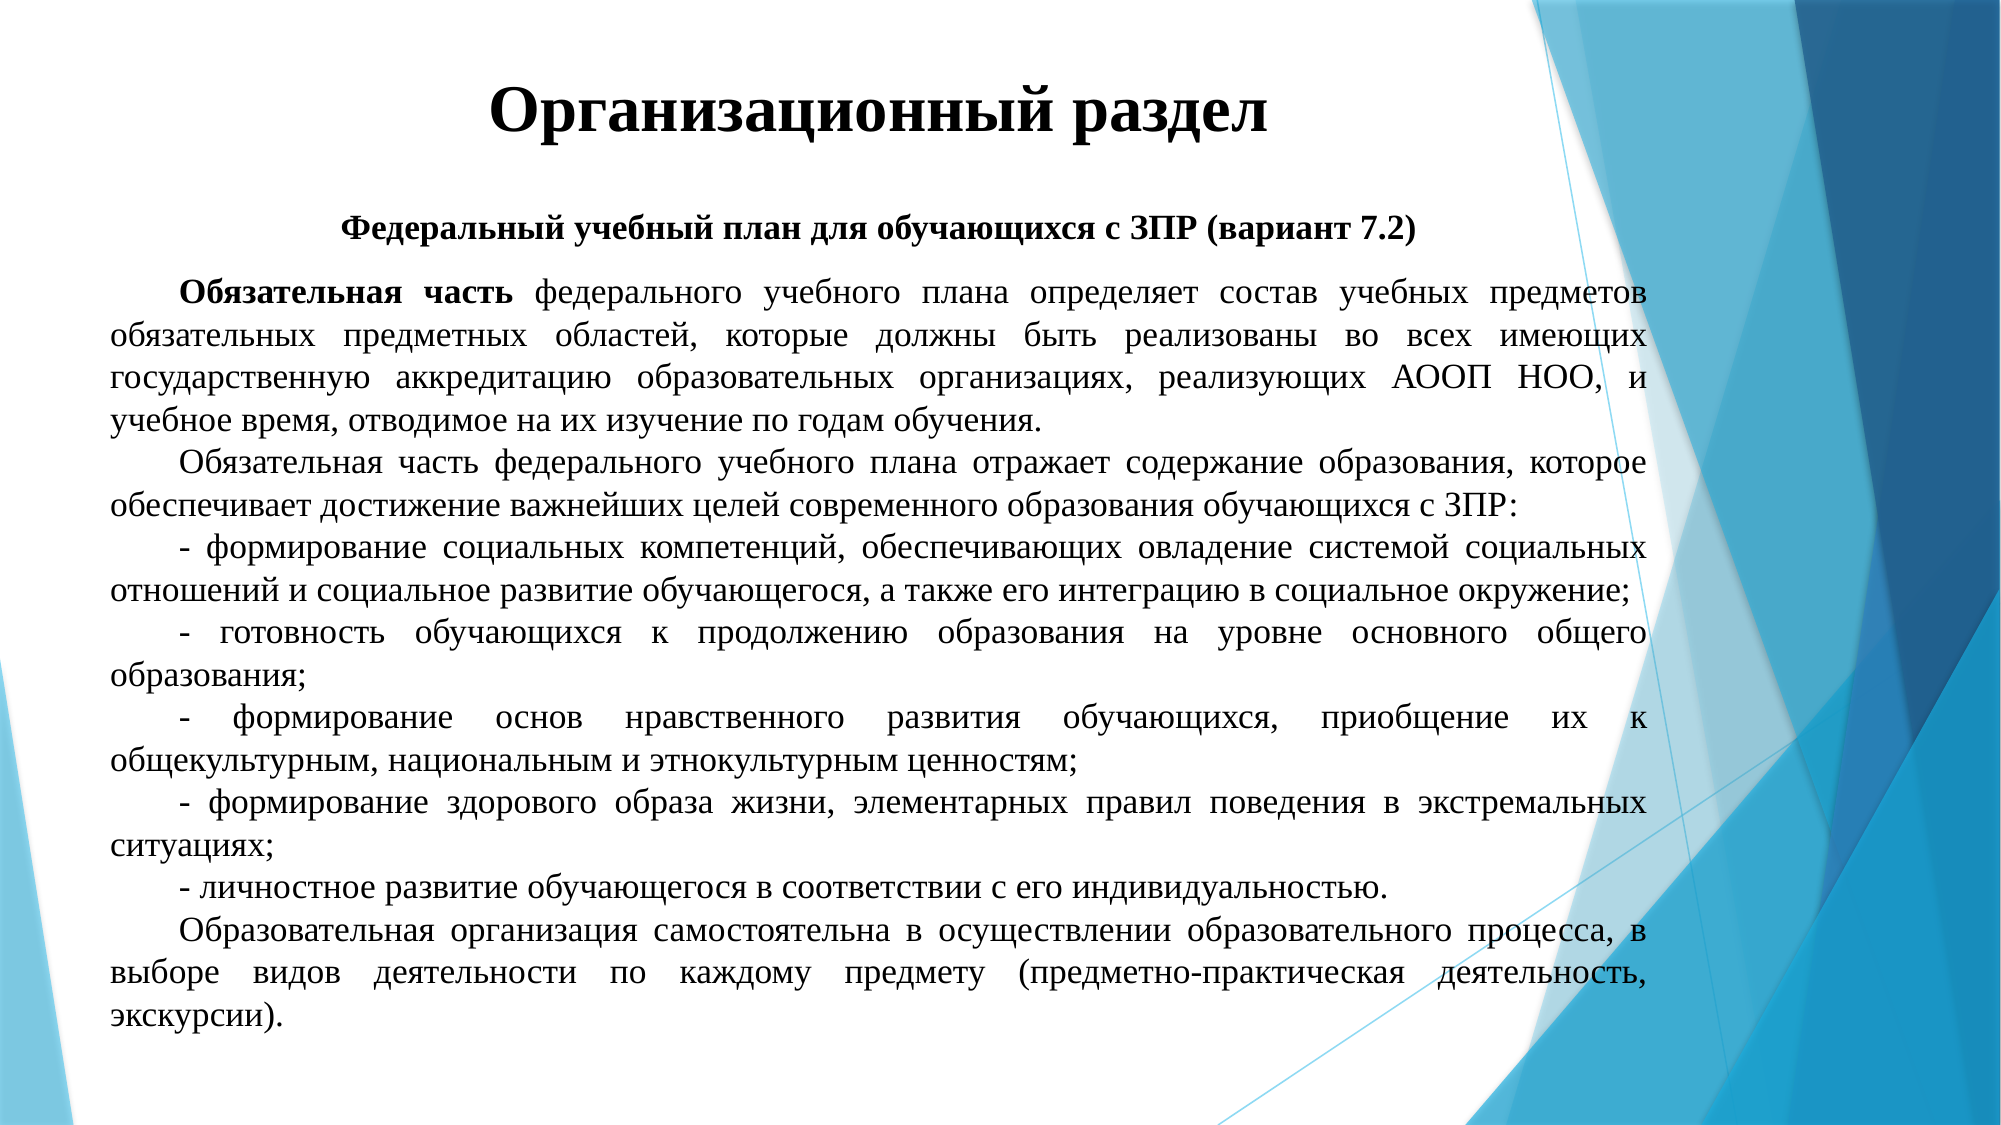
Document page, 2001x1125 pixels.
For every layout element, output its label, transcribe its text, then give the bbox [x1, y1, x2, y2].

title Организационный раздел [173, 57, 1585, 196]
list Федеральный учебный план для обучающихся с ЗПР (вариант 7.2) Обязательная часть федерального учебного плана определяет состав учебных предметов обязательных предметных областей, которые должны быть реализованы во всех имеющих государственную аккредитацию образовательных организациях, реализующих АООП НОО, и учебное время, отводимое на их изучение по годам обучения. Обязательная часть федерального учебного плана отражает содержание образования, которое обеспечивает достижение важнейших целей современного образования обучающихся с ЗПР: - формирование социальных компетенций, обеспечивающих овладение системой социальных отношений и социальное развитие обучающегося, а также его интеграцию в социальное окружение; - готовность обучающихся к продолжению образования на уровне основного общего образования; - формирование основ нравственного развития обучающихся, приобщение их к общекультурным, национальным и этнокультурным ценностям; - формирование здорового образа жизни, элементарных правил поведения в экстремальных ситуациях; - личностное развитие обучающегося в соответствии с его индивидуальностью. Образовательная организация самостоятельна в осуществлении образовательного процесса, в выборе видов деятельности по каждому предмету (предметно-практическая деятельность, экскурсии). [95, 196, 1663, 1086]
